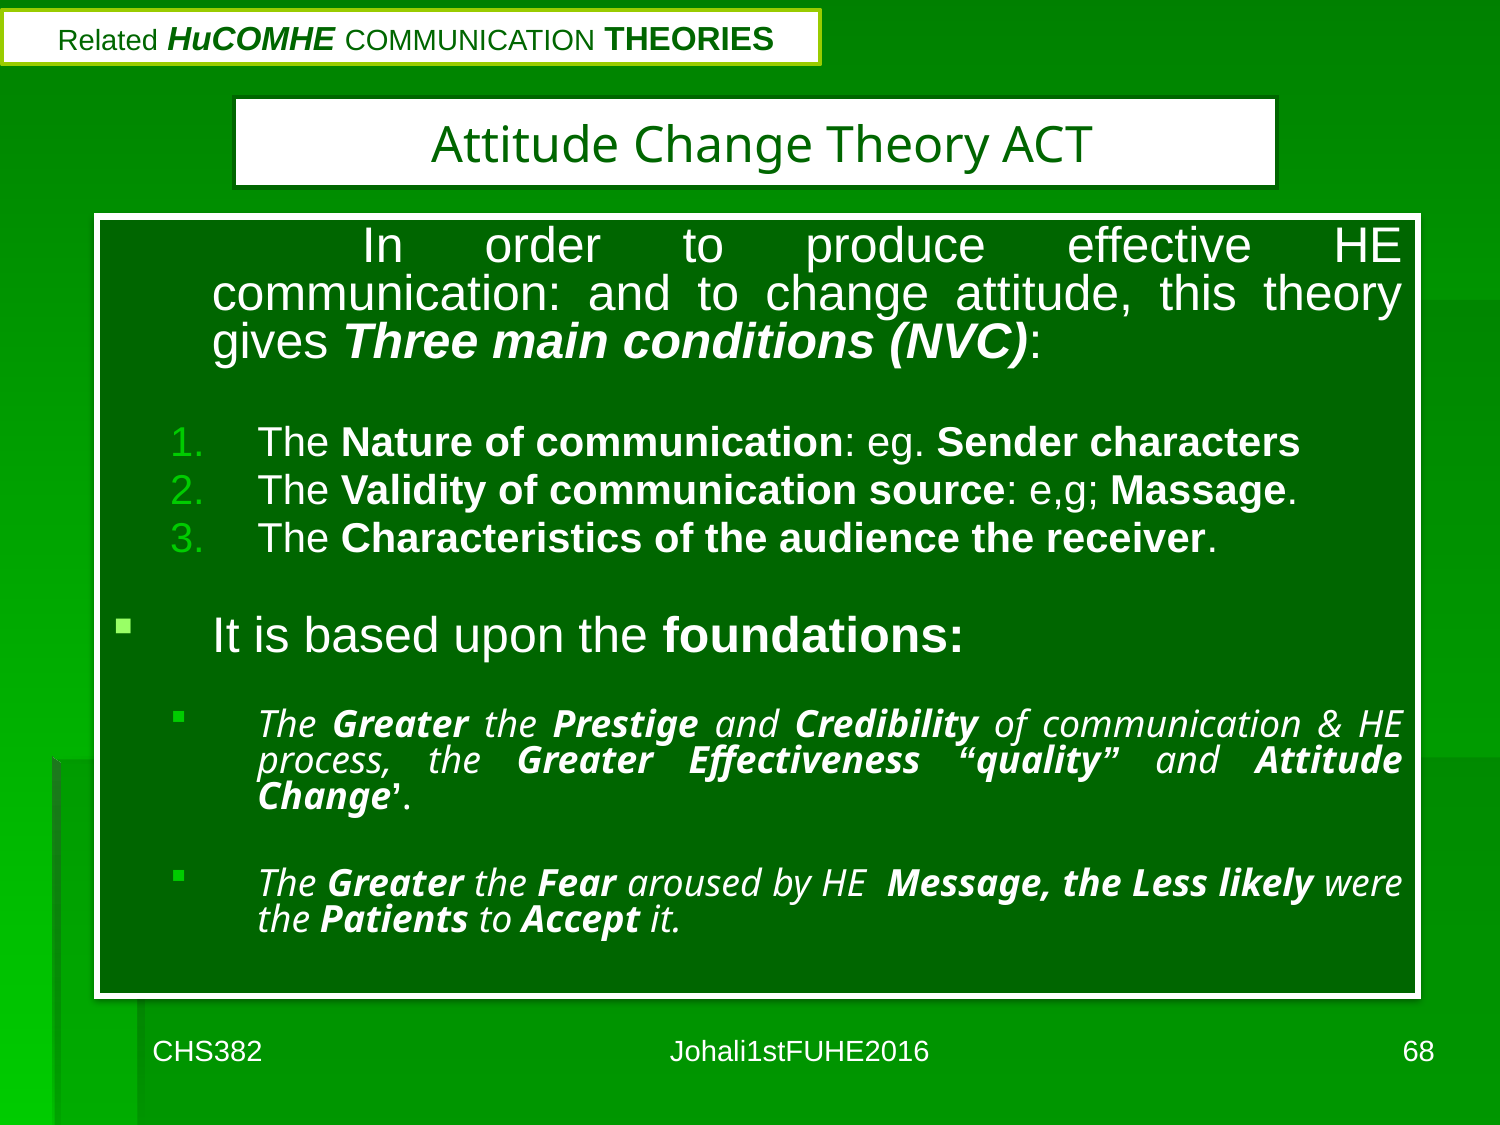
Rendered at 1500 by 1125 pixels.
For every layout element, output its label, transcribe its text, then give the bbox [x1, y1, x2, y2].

footer Johali1stFUHE2016 [562, 1024, 1038, 1103]
text_box Related HuCOMHE COMMUNICATION THEORIES [0, 8, 822, 66]
list In order to produce effective HE communication: and to change attitude, this theory gives Three main conditions (NVC): The Nature of communication: eg. Sender characters The Validity of communication source: e,g; Massage. The Characteristics of the audience the receiver. It is based upon the foundations: The Greater the Prestige and Credibility of communication & HE process, the Greater Effectiveness “quality” and Attitude Change’. The Greater the Fear aroused by HE Message, the Less likely were the Patients to Accept it. [94, 213, 1421, 999]
slide_number CHS382 [137, 1024, 450, 1103]
slide_number 68 [1137, 1024, 1451, 1103]
title Attitude Change Theory ACT [232, 95, 1279, 190]
